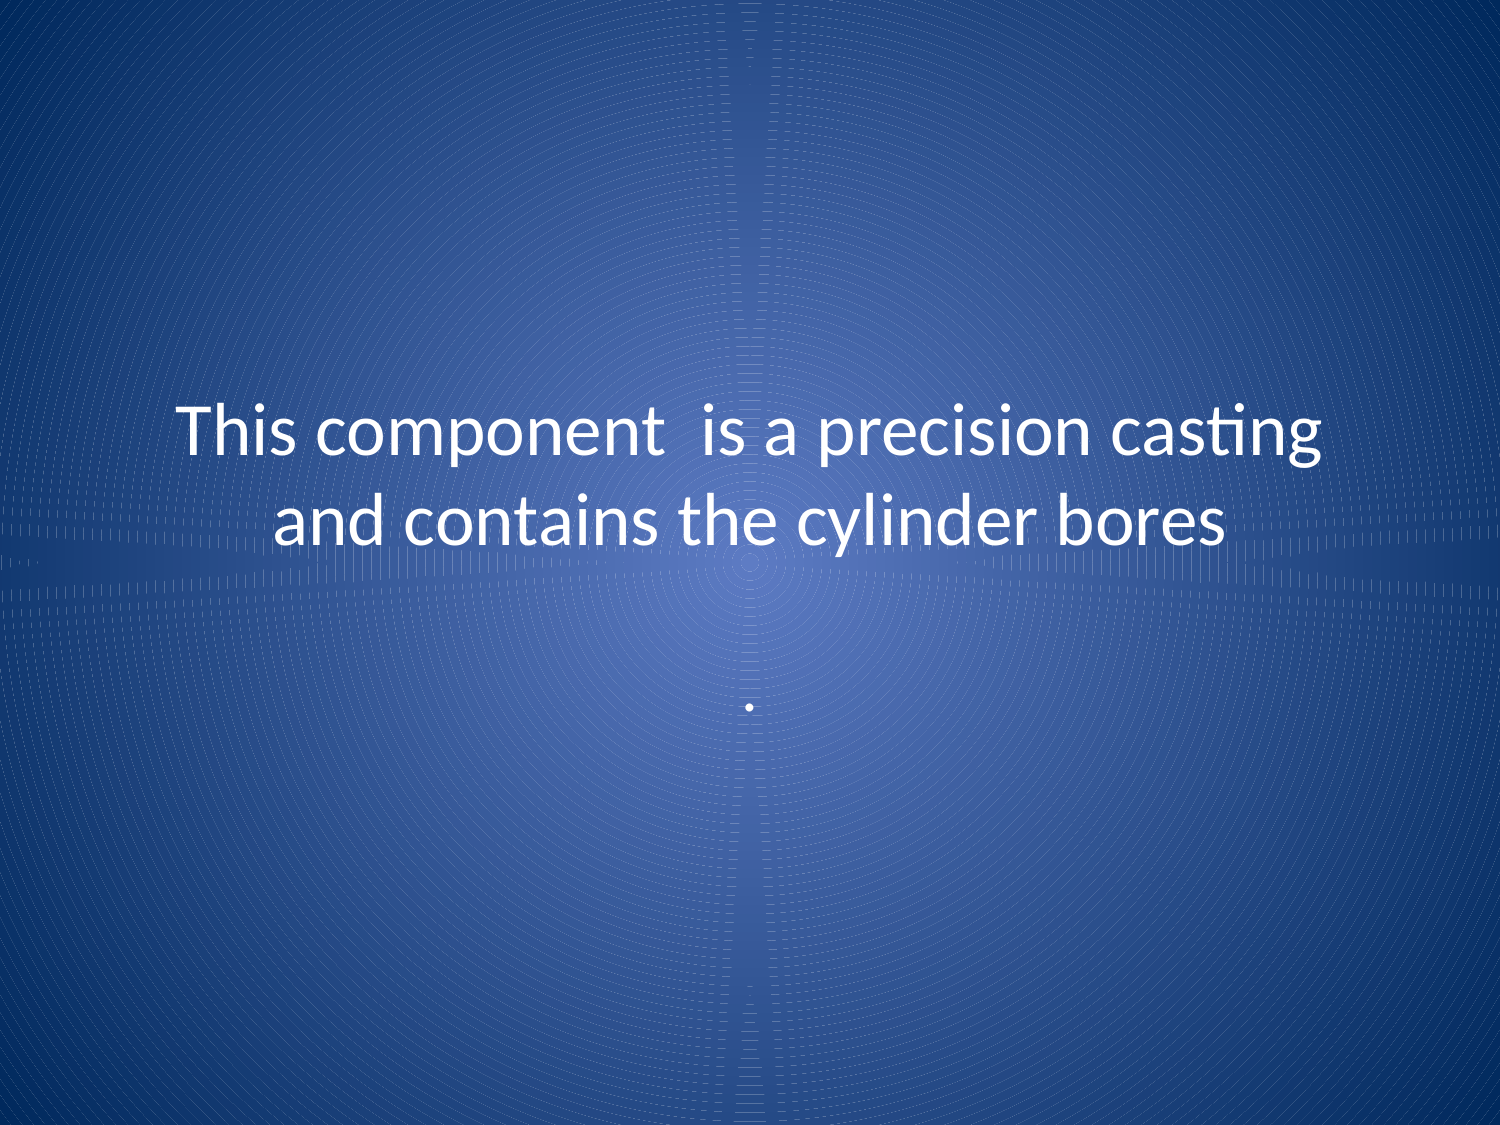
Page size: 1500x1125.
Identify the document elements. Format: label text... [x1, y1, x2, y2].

title This component is a precision casting and contains the cylinder bores [112, 349, 1388, 591]
subtitle . [225, 637, 1275, 925]
